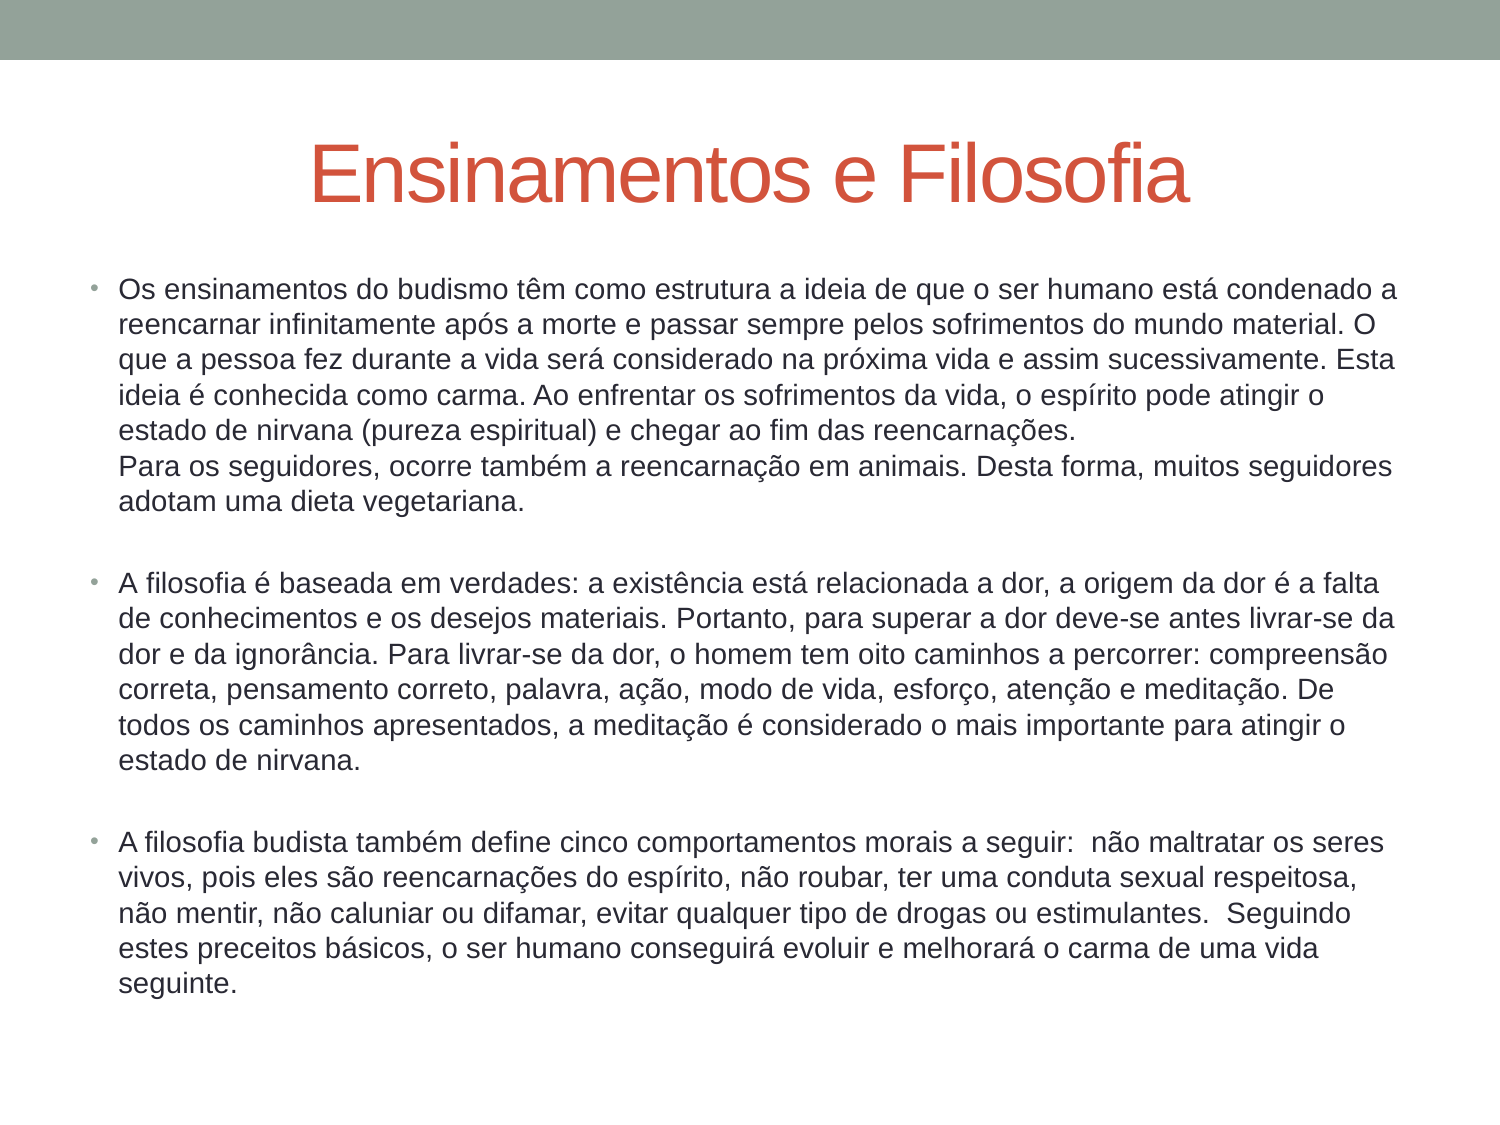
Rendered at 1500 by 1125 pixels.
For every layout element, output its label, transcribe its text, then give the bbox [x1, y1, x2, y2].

list Os ensinamentos do budismo têm como estrutura a ideia de que o ser humano está condenado a reencarnar infinitamente após a morte e passar sempre pelos sofrimentos do mundo material. O que a pessoa fez durante a vida será considerado na próxima vida e assim sucessivamente. Esta ideia é conhecida como carma. Ao enfrentar os sofrimentos da vida, o espírito pode atingir o estado de nirvana (pureza espiritual) e chegar ao fim das reencarnações. Para os seguidores, ocorre também a reencarnação em animais. Desta forma, muitos seguidores adotam uma dieta vegetariana. A filosofia é baseada em verdades: a existência está relacionada a dor, a origem da dor é a falta de conhecimentos e os desejos materiais. Portanto, para superar a dor deve-se antes livrar-se da dor e da ignorância. Para livrar-se da dor, o homem tem oito caminhos a percorrer: compreensão correta, pensamento correto, palavra, ação, modo de vida, esforço, atenção e meditação. De todos os caminhos apresentados, a meditação é considerado o mais importante para atingir o estado de nirvana. A filosofia budista também define cinco comportamentos morais a seguir: não maltratar os seres vivos, pois eles são reencarnações do espírito, não roubar, ter uma conduta sexual respeitosa, não mentir, não caluniar ou difamar, evitar qualquer tipo de drogas ou estimulantes. Seguindo estes preceitos básicos, o ser humano conseguirá evoluir e melhorará o carma de uma vida seguinte. [75, 262, 1425, 1063]
title Ensinamentos e Filosofia [75, 87, 1425, 250]
